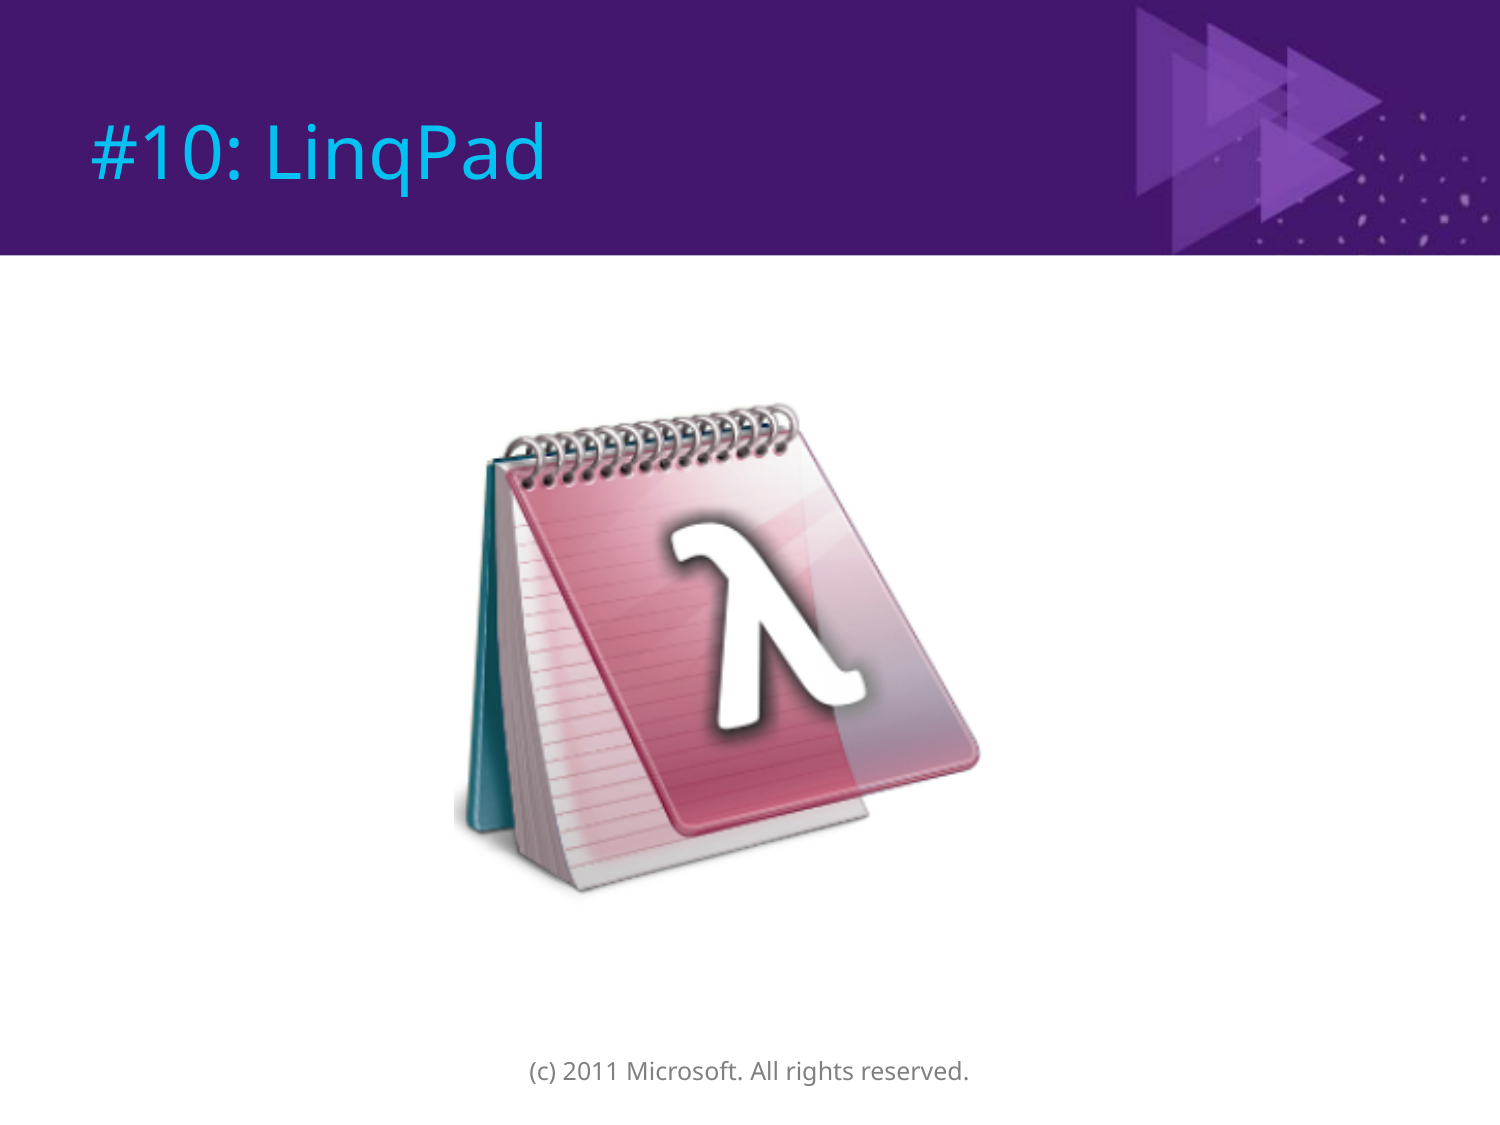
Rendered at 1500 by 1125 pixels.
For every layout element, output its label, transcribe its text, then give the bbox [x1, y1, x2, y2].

picture [0, 0, 1500, 255]
title #10: LinqPad [75, 56, 1425, 244]
footer (c) 2011 Microsoft. All rights reserved. [512, 1042, 988, 1103]
picture [454, 396, 990, 912]
